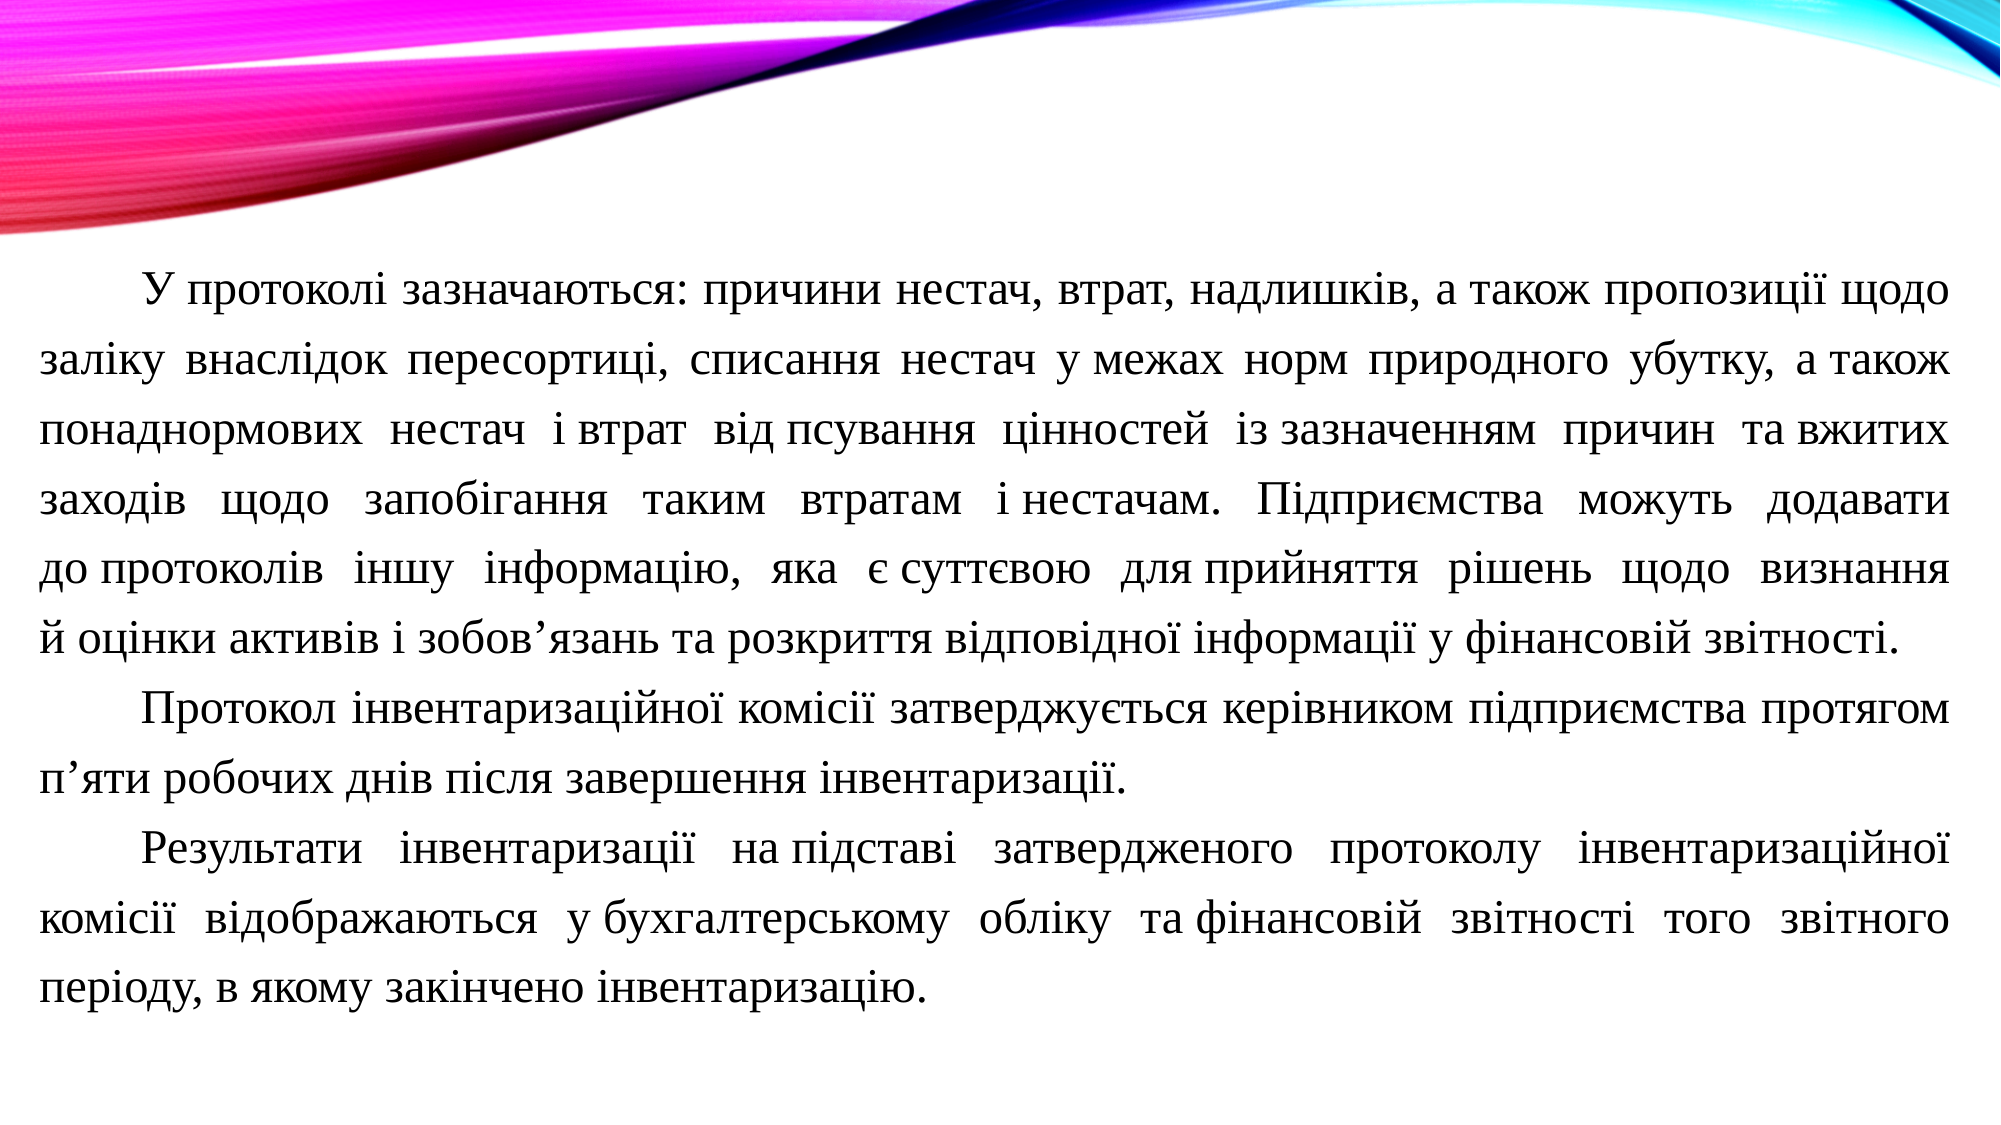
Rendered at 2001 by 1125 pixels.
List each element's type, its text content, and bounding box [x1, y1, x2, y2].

picture [1910, 0, 2000, 45]
picture [1890, 0, 2000, 75]
list У протоколі зазначаються: причини нестач, втрат, надлишків, а також пропозиції щодо заліку внаслідок пересортиці, списання нестач у межах норм природного убутку, а також понаднормових нестач і втрат від псування цінностей із зазначенням причин та вжитих заходів щодо запобігання таким втратам і нестачам. Підприємства можуть додавати до протоколів іншу інформацію, яка є суттєвою для прийняття рішень щодо визнання й оцінки активів і зобов’язань та розкриття відповідної інформації у фінансовій звітності. Протокол інвентаризаційної комісії затверджується керівником підприємства протягом п’яти робочих днів після завершення інвентаризації. Результати інвентаризації на підставі затвердженого протоколу інвентаризаційної комісії відображаються у бухгалтерському обліку та фінансовій звітності того звітного періоду, в якому закінчено інвентаризацію. [24, 237, 1968, 1089]
picture [0, 0, 2000, 237]
